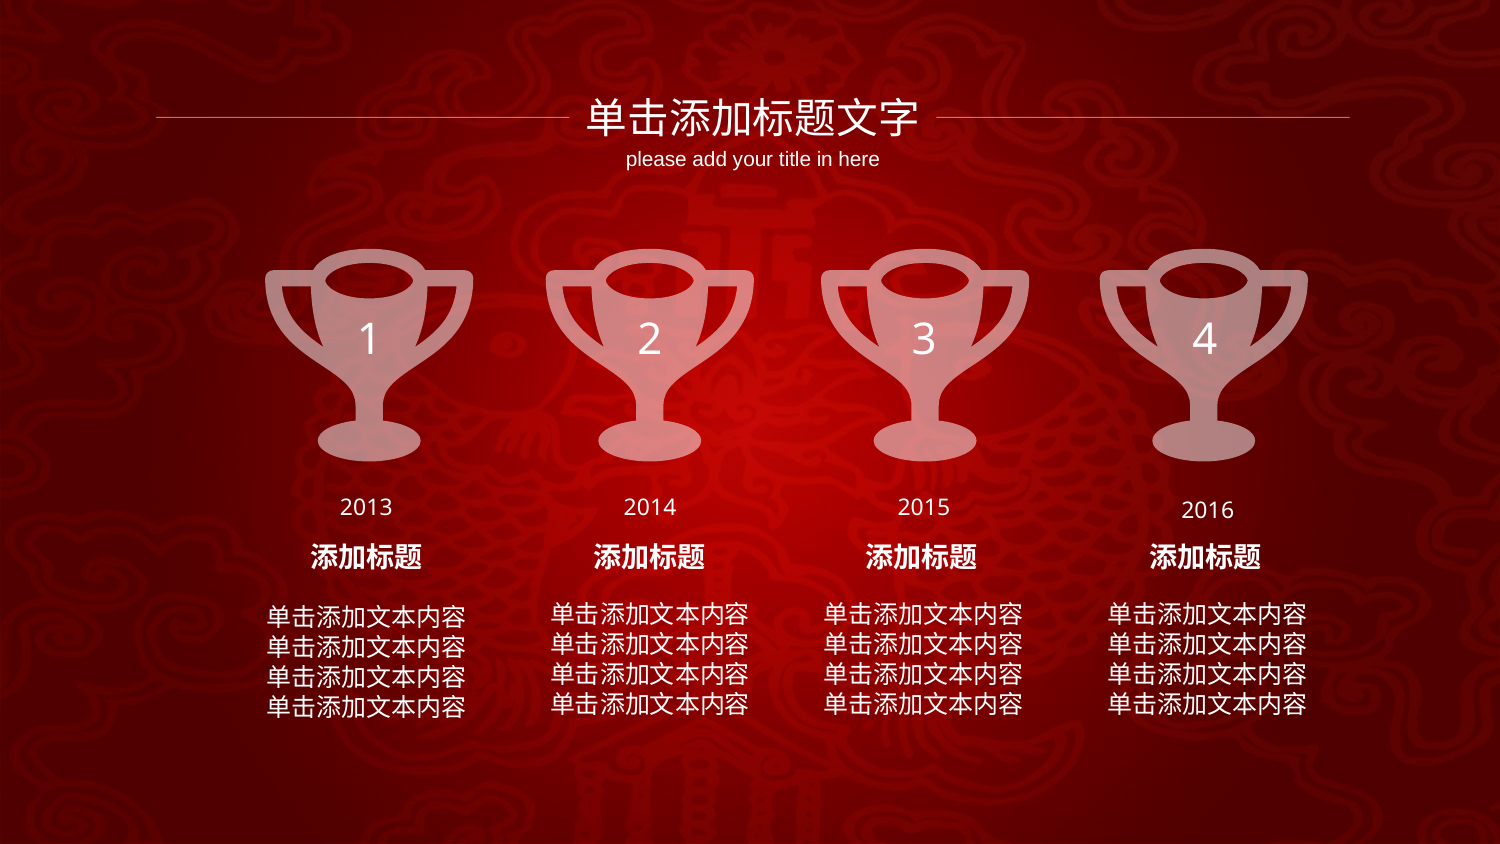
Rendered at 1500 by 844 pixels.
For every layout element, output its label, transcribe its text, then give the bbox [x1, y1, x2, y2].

text_box 单击添加文本内容 单击添加文本内容 单击添加文本内容 单击添加文本内容 [800, 598, 1048, 719]
text_box 1 [313, 311, 425, 364]
text_box [873, 364, 977, 462]
text_box [1099, 248, 1308, 361]
text_box 2015 [800, 492, 1048, 525]
text_box 添加标题 [840, 539, 1004, 574]
text_box please add your title in here [610, 138, 895, 179]
text_box [545, 248, 754, 360]
text_box [265, 248, 474, 360]
text_box 单击添加标题文字 [570, 84, 935, 150]
text_box 单击添加文本内容 单击添加文本内容 单击添加文本内容 单击添加文本内容 [1083, 598, 1332, 719]
text_box 2014 [526, 492, 775, 525]
text_box 3 [868, 311, 980, 364]
text_box [598, 364, 702, 462]
text_box 4 [1149, 311, 1261, 364]
picture [0, 0, 1500, 844]
text_box [317, 364, 421, 462]
text_box 2 [594, 311, 706, 364]
text_box 2016 [1083, 494, 1332, 528]
text_box [1152, 364, 1256, 462]
text_box 添加标题 [1123, 539, 1288, 574]
text_box 单击添加文本内容 单击添加文本内容 单击添加文本内容 单击添加文本内容 [242, 601, 491, 722]
text_box [821, 248, 1030, 361]
text_box 添加标题 [567, 539, 732, 574]
text_box 单击添加文本内容 单击添加文本内容 单击添加文本内容 单击添加文本内容 [526, 598, 775, 719]
text_box 2013 [242, 492, 491, 525]
text_box 添加标题 [284, 539, 449, 574]
